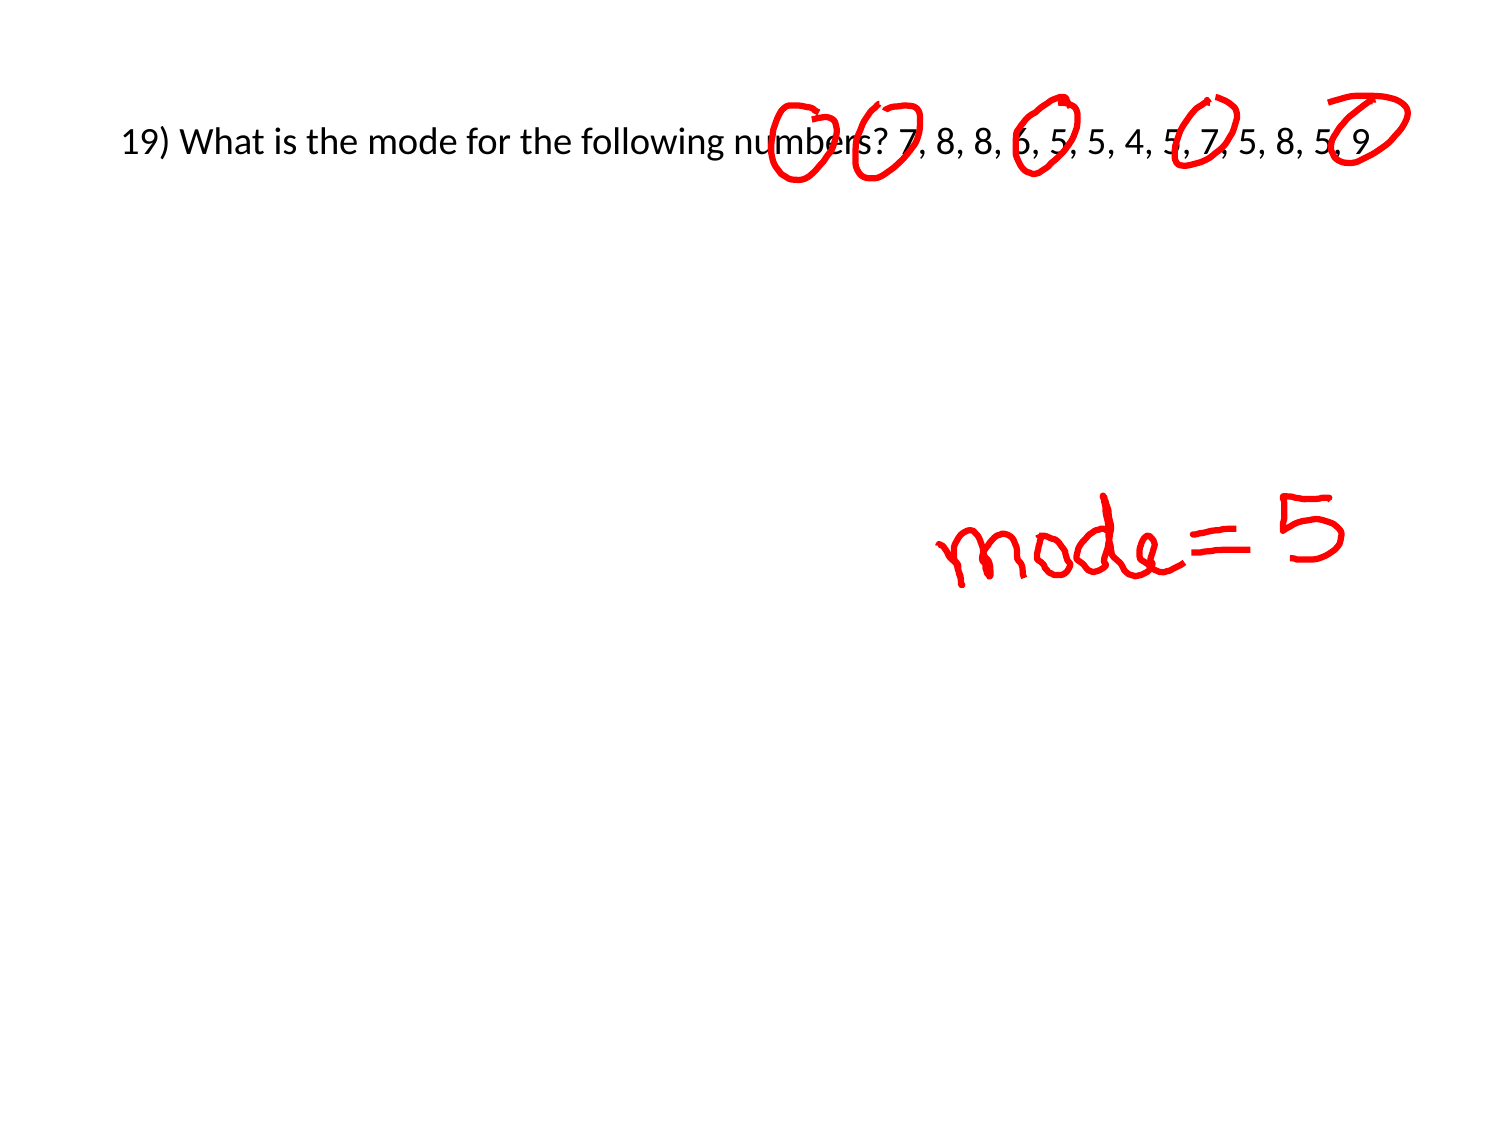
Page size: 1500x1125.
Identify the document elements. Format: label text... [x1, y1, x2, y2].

text_box [1036, 534, 1072, 576]
text_box [1075, 494, 1185, 577]
text_box [1192, 528, 1237, 536]
text_box [937, 529, 1025, 586]
text_box [1191, 549, 1251, 554]
text_box [1327, 94, 1409, 164]
text_box [1282, 495, 1343, 561]
text_box [854, 103, 921, 180]
text_box [1173, 96, 1238, 167]
title 19) What is the mode for the following numbers? 7, 8, 8, 6, 5, 5, 4, 5, 7, 5, 8, 5, 9 [75, 45, 1425, 233]
text_box [770, 104, 838, 181]
text_box [1015, 96, 1079, 175]
